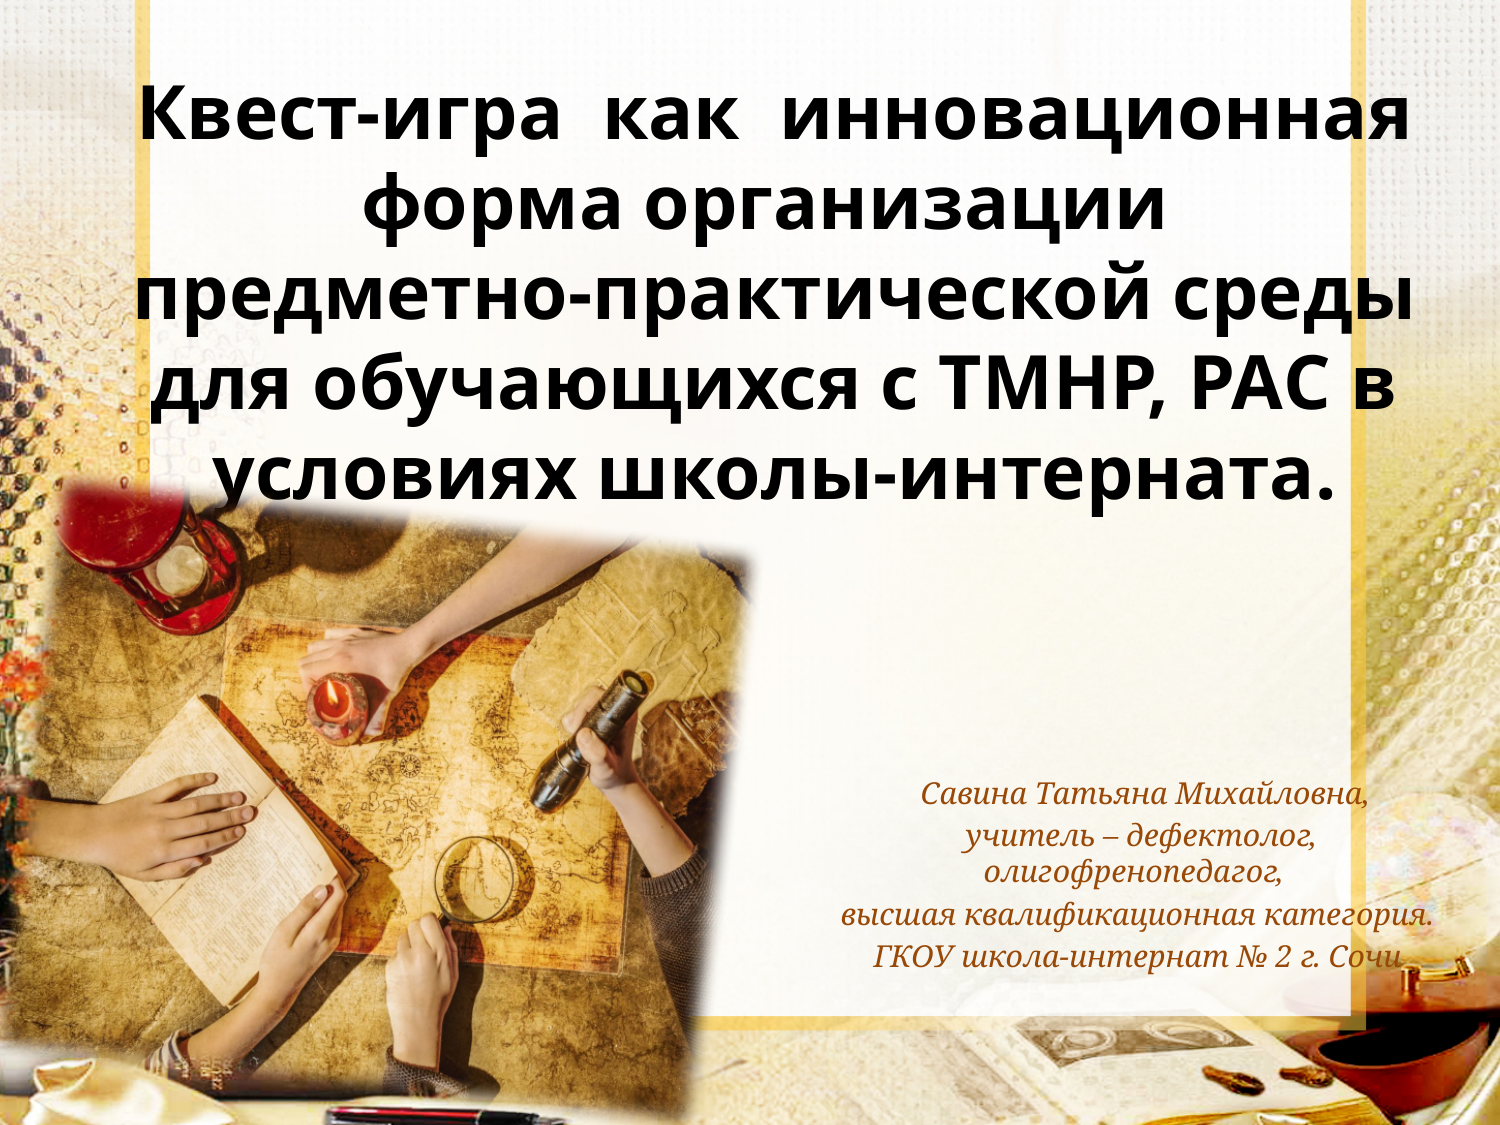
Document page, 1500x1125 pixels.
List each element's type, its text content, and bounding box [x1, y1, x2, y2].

subtitle Савина Татьяна Михайловна, учитель – дефектолог, олигофренопедагог, высшая квалификационная категория. ГКОУ школа-интернат № 2 г. Сочи [812, 724, 1463, 1012]
picture [0, 0, 1500, 1125]
title Квест-игра как инновационная форма организации предметно-практической среды для обучающихся с ТМНР, РАС в условиях школы-интерната. [112, 75, 1438, 504]
